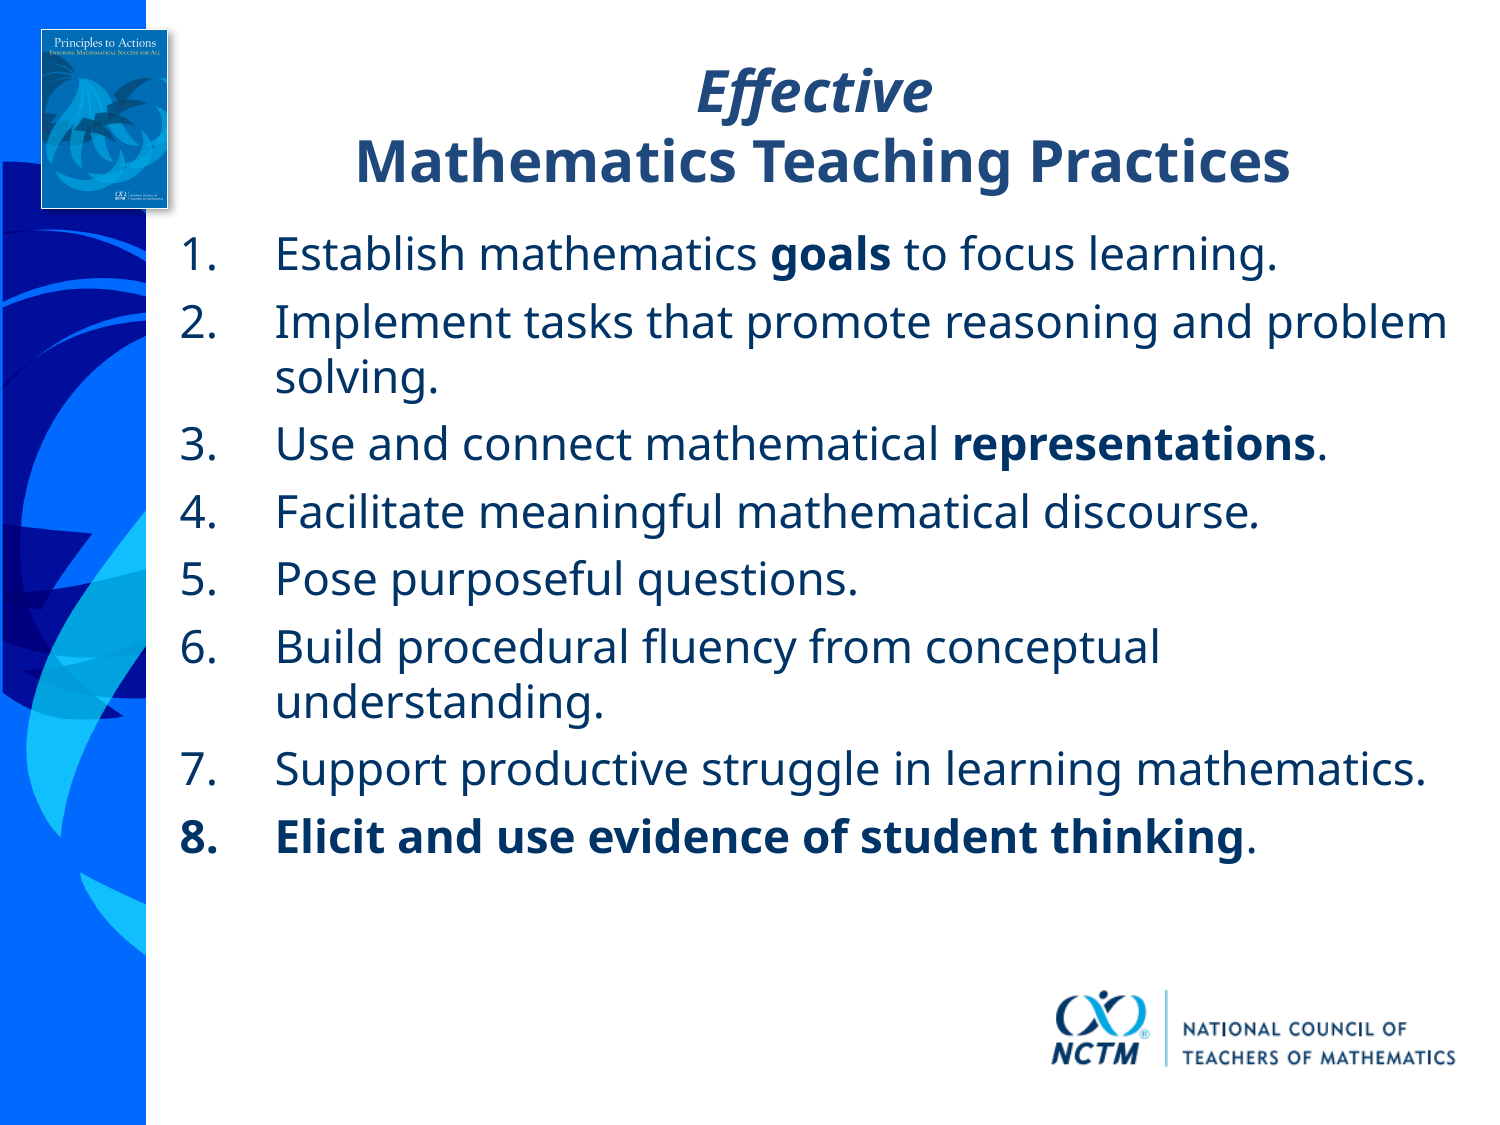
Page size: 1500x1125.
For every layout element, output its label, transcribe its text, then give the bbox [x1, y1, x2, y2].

picture [1034, 969, 1474, 1085]
text_box Effective Mathematics Teaching Practices [172, 29, 1500, 218]
text_box Establish mathematics goals to focus learning. Implement tasks that promote reasoning and problem solving. Use and connect mathematical representations. Facilitate meaningful mathematical discourse. Pose purposeful questions. Build procedural fluency from conceptual understanding. Support productive struggle in learning mathematics. Elicit and use evidence of student thinking. [151, 217, 1474, 970]
picture [0, 0, 168, 1125]
